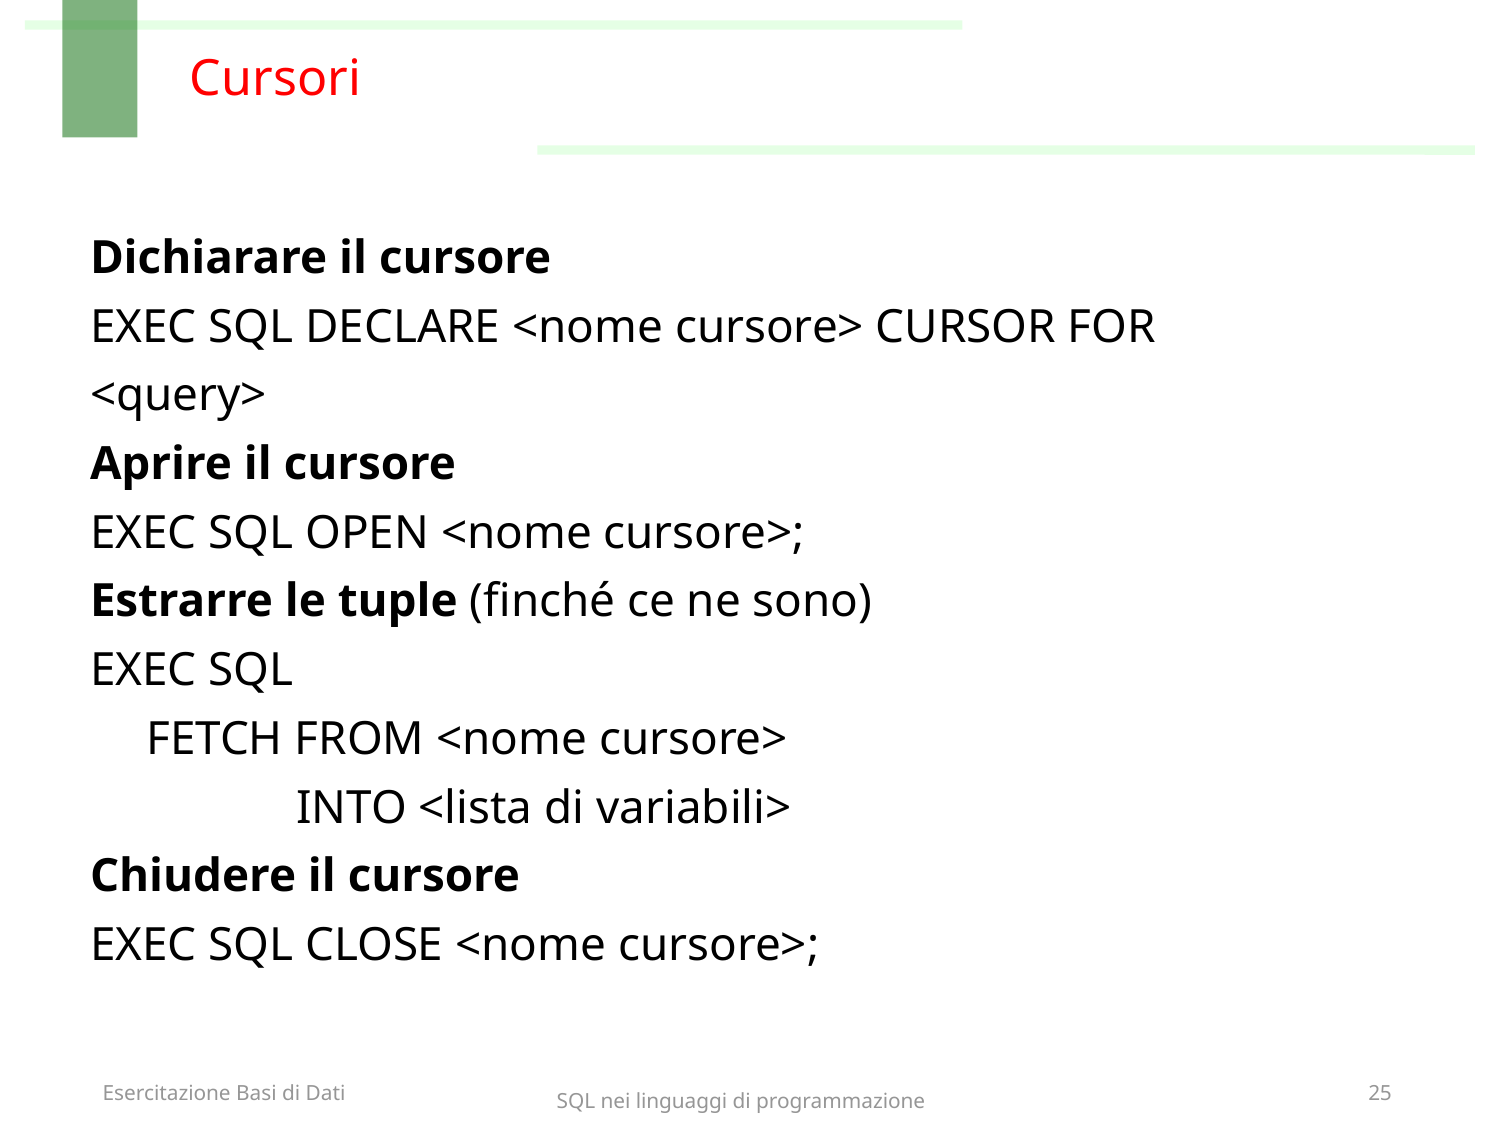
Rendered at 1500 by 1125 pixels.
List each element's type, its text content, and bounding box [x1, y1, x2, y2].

footer SQL nei linguaggi di programmazione [425, 1082, 1057, 1120]
list Dichiarare il cursore EXEC SQL DECLARE <nome cursore> CURSOR FOR <query> Aprire il cursore EXEC SQL OPEN <nome cursore>; Estrarre le tuple (finché ce ne sono) EXEC SQL FETCH FROM <nome cursore> INTO <lista di variabili> Chiudere il cursore EXEC SQL CLOSE <nome cursore>; [75, 219, 1425, 1022]
title Cursori [174, 24, 1425, 125]
